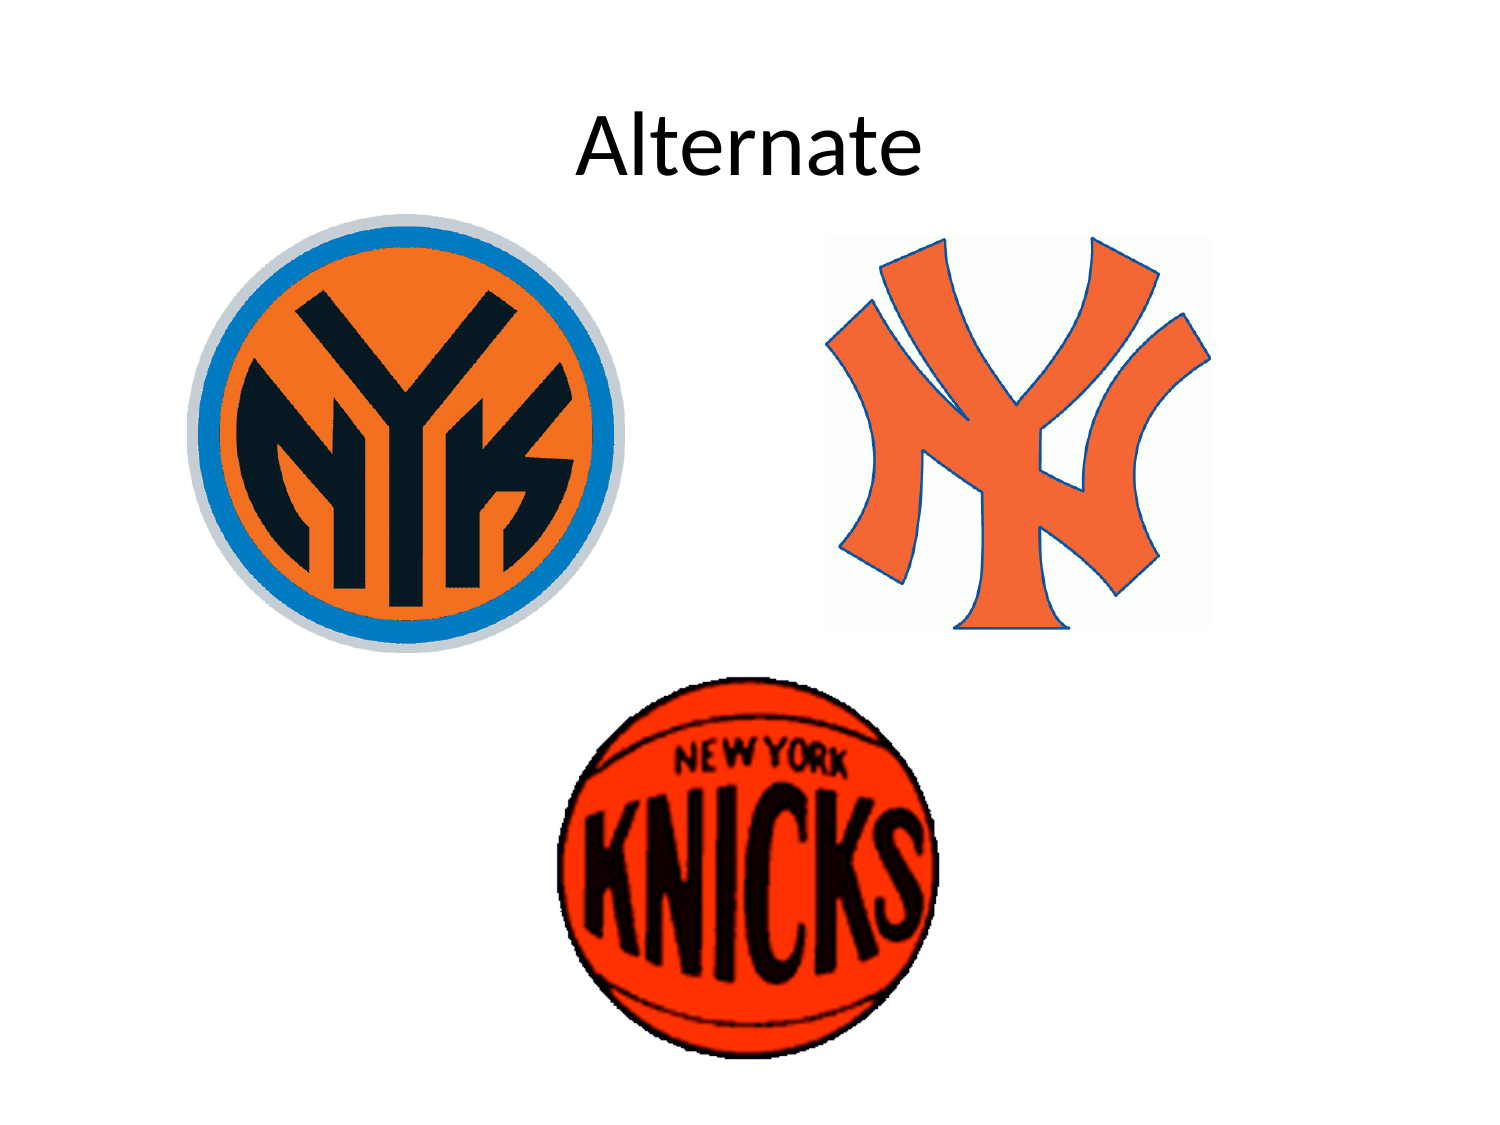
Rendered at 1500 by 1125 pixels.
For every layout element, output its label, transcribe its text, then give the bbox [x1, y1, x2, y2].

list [187, 214, 625, 653]
picture [824, 237, 1211, 630]
title Alternate [75, 45, 1425, 233]
picture [554, 674, 946, 1066]
